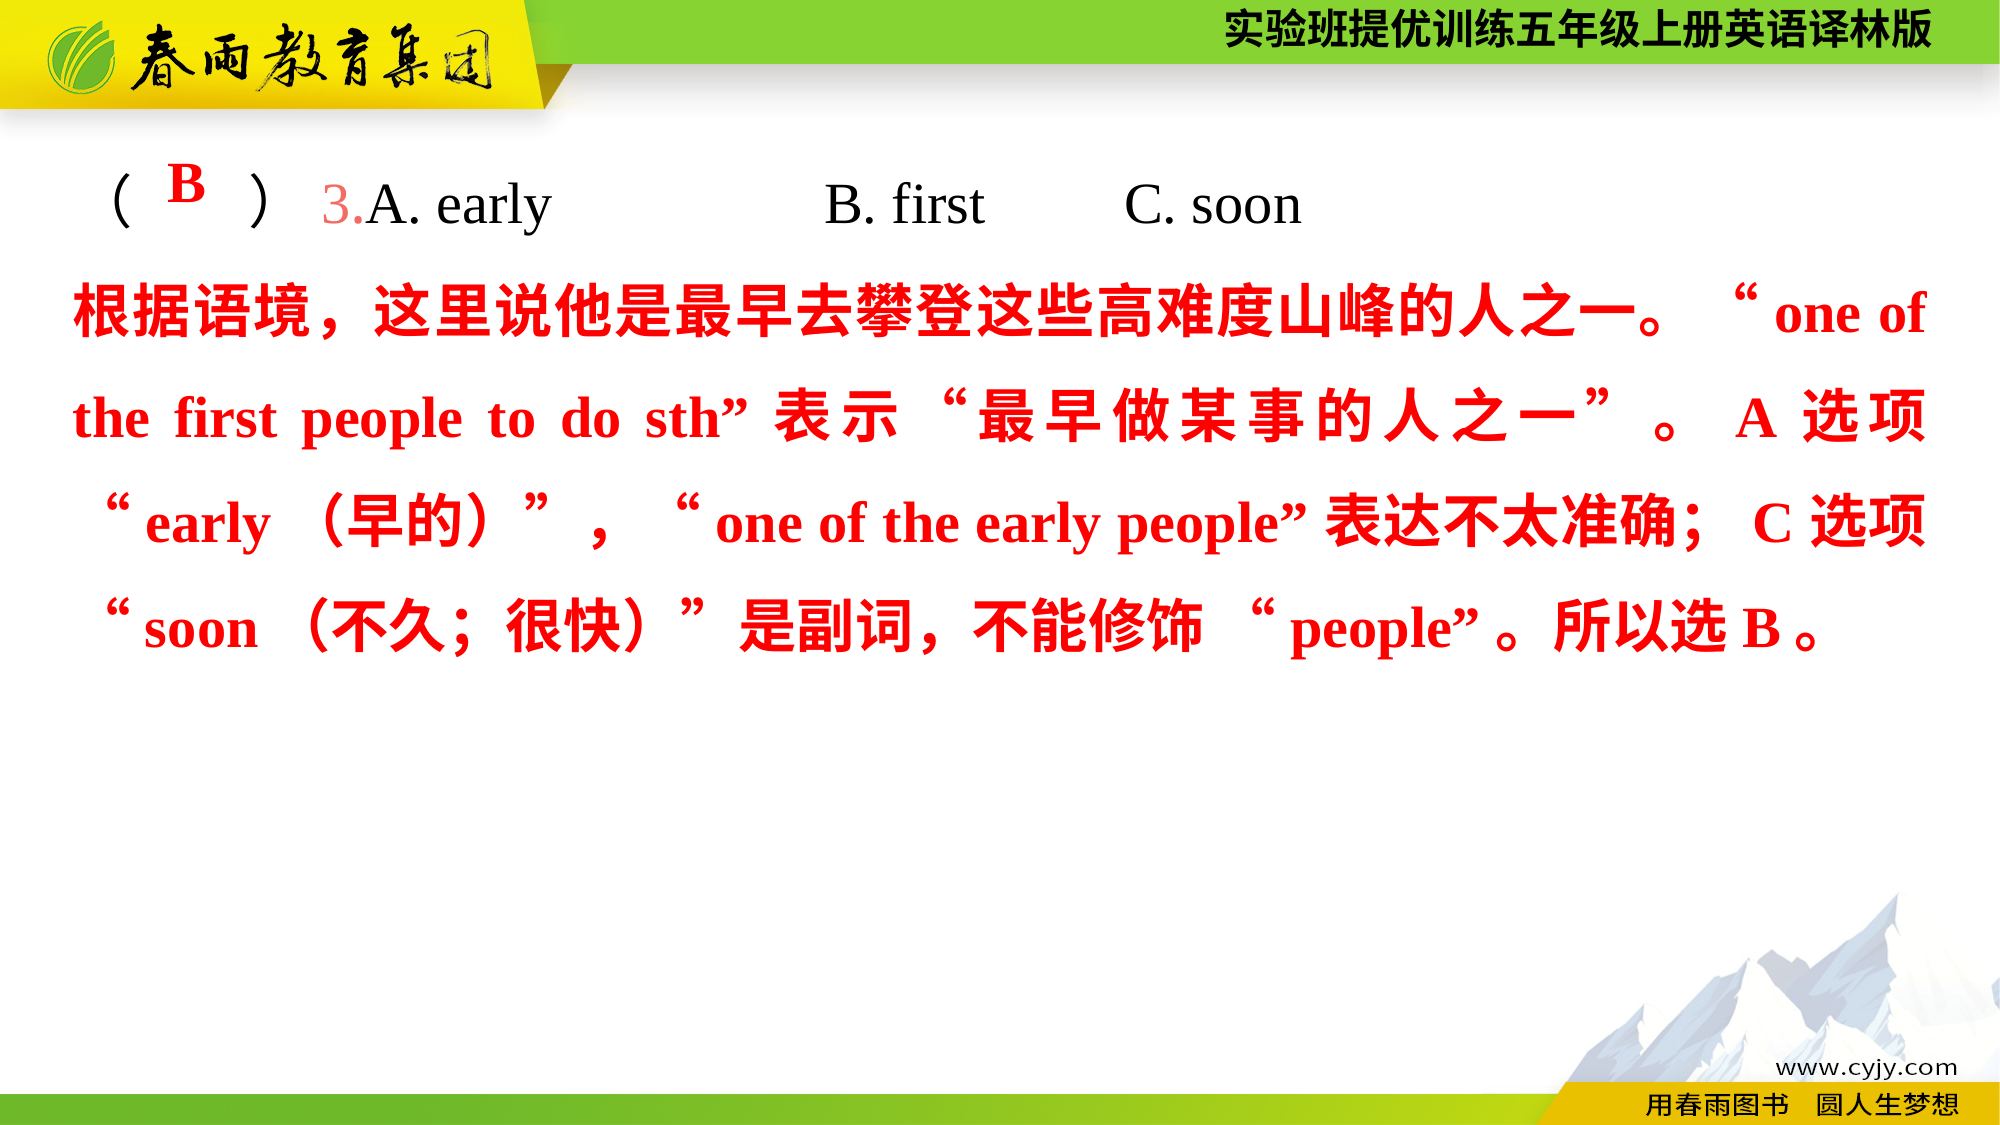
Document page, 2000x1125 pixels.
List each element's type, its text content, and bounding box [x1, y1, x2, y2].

picture [0, 0, 2000, 1125]
text_box B [153, 137, 222, 222]
list （ ）3.A. early B. first C. soon [59, 122, 1944, 231]
text_box 根据语境，这里说他是最早去攀登这些高难度山峰的人之一。“one of the first people to do sth”表示“最早做某事的人之一”。A选项 “early（早的）”，“one of the early people”表达不太准确；C选项 “soon（不久；很快）”是副词，不能修饰 “people”。所以选B。 [57, 231, 1942, 667]
